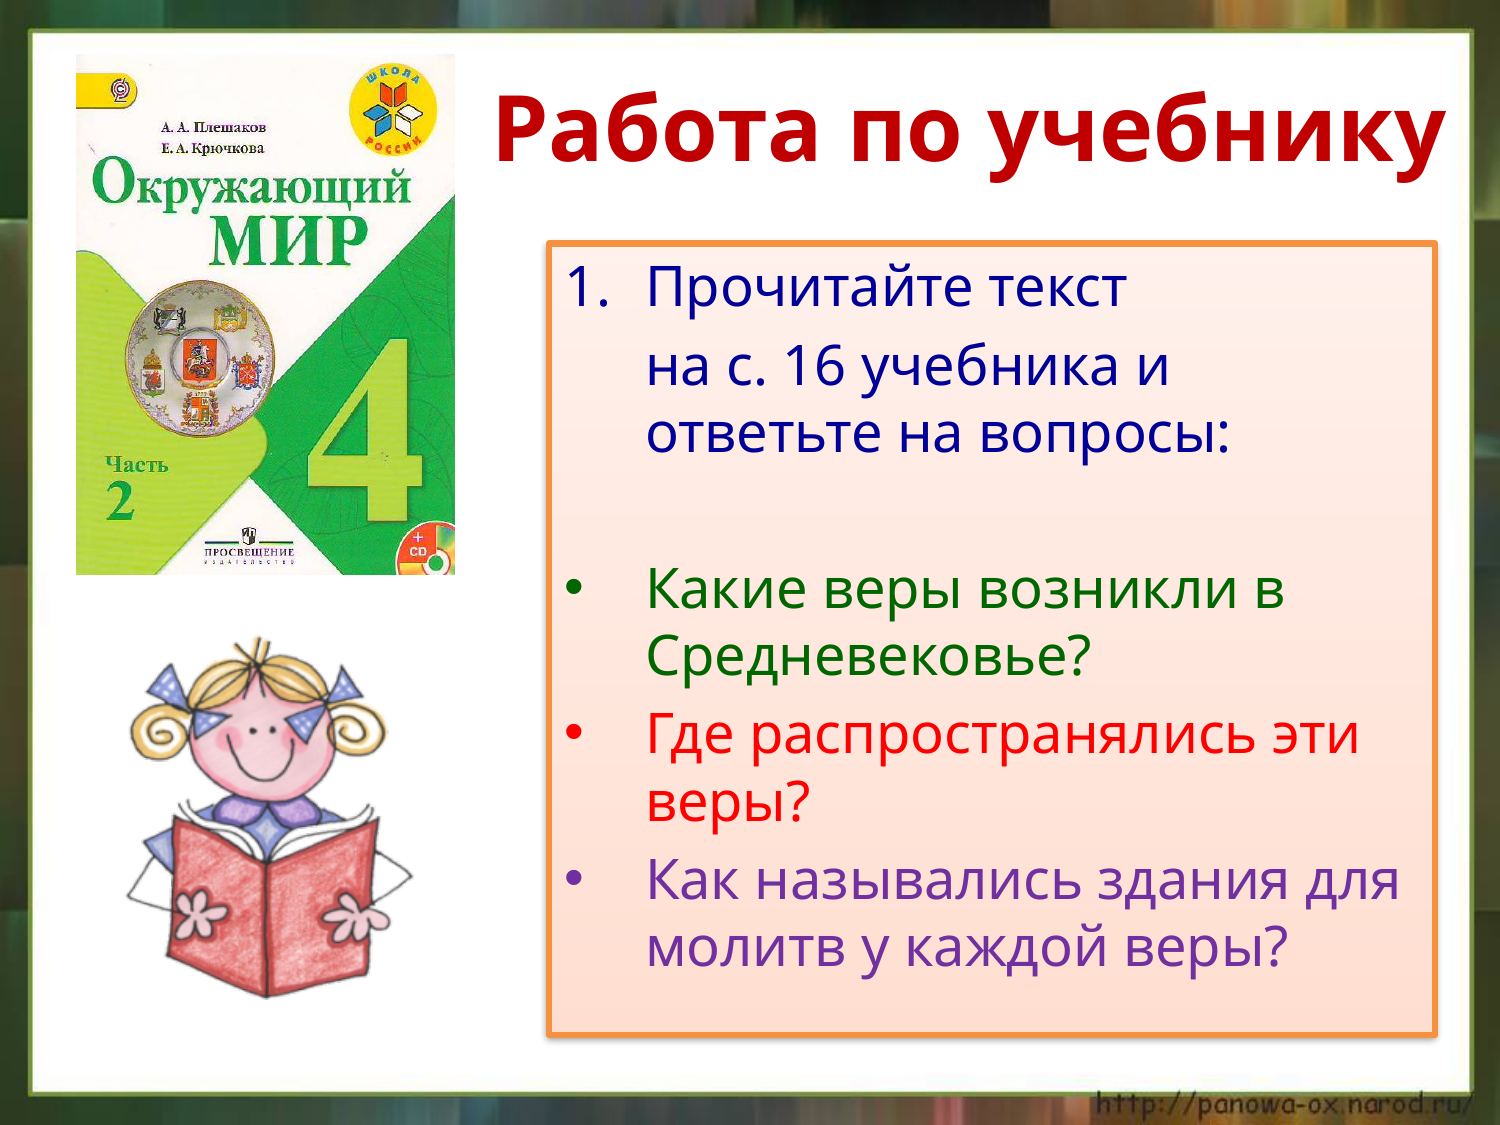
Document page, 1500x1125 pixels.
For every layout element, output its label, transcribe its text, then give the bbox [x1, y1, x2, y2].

picture [0, 0, 1500, 1125]
title Работа по учебнику [112, 30, 1463, 219]
list Прочитайте текст на с. 16 учебника и ответьте на вопросы: Какие веры возникли в Средневековье? Где распространялись эти веры? Как назывались здания для молитв у каждой веры? [548, 243, 1436, 1036]
